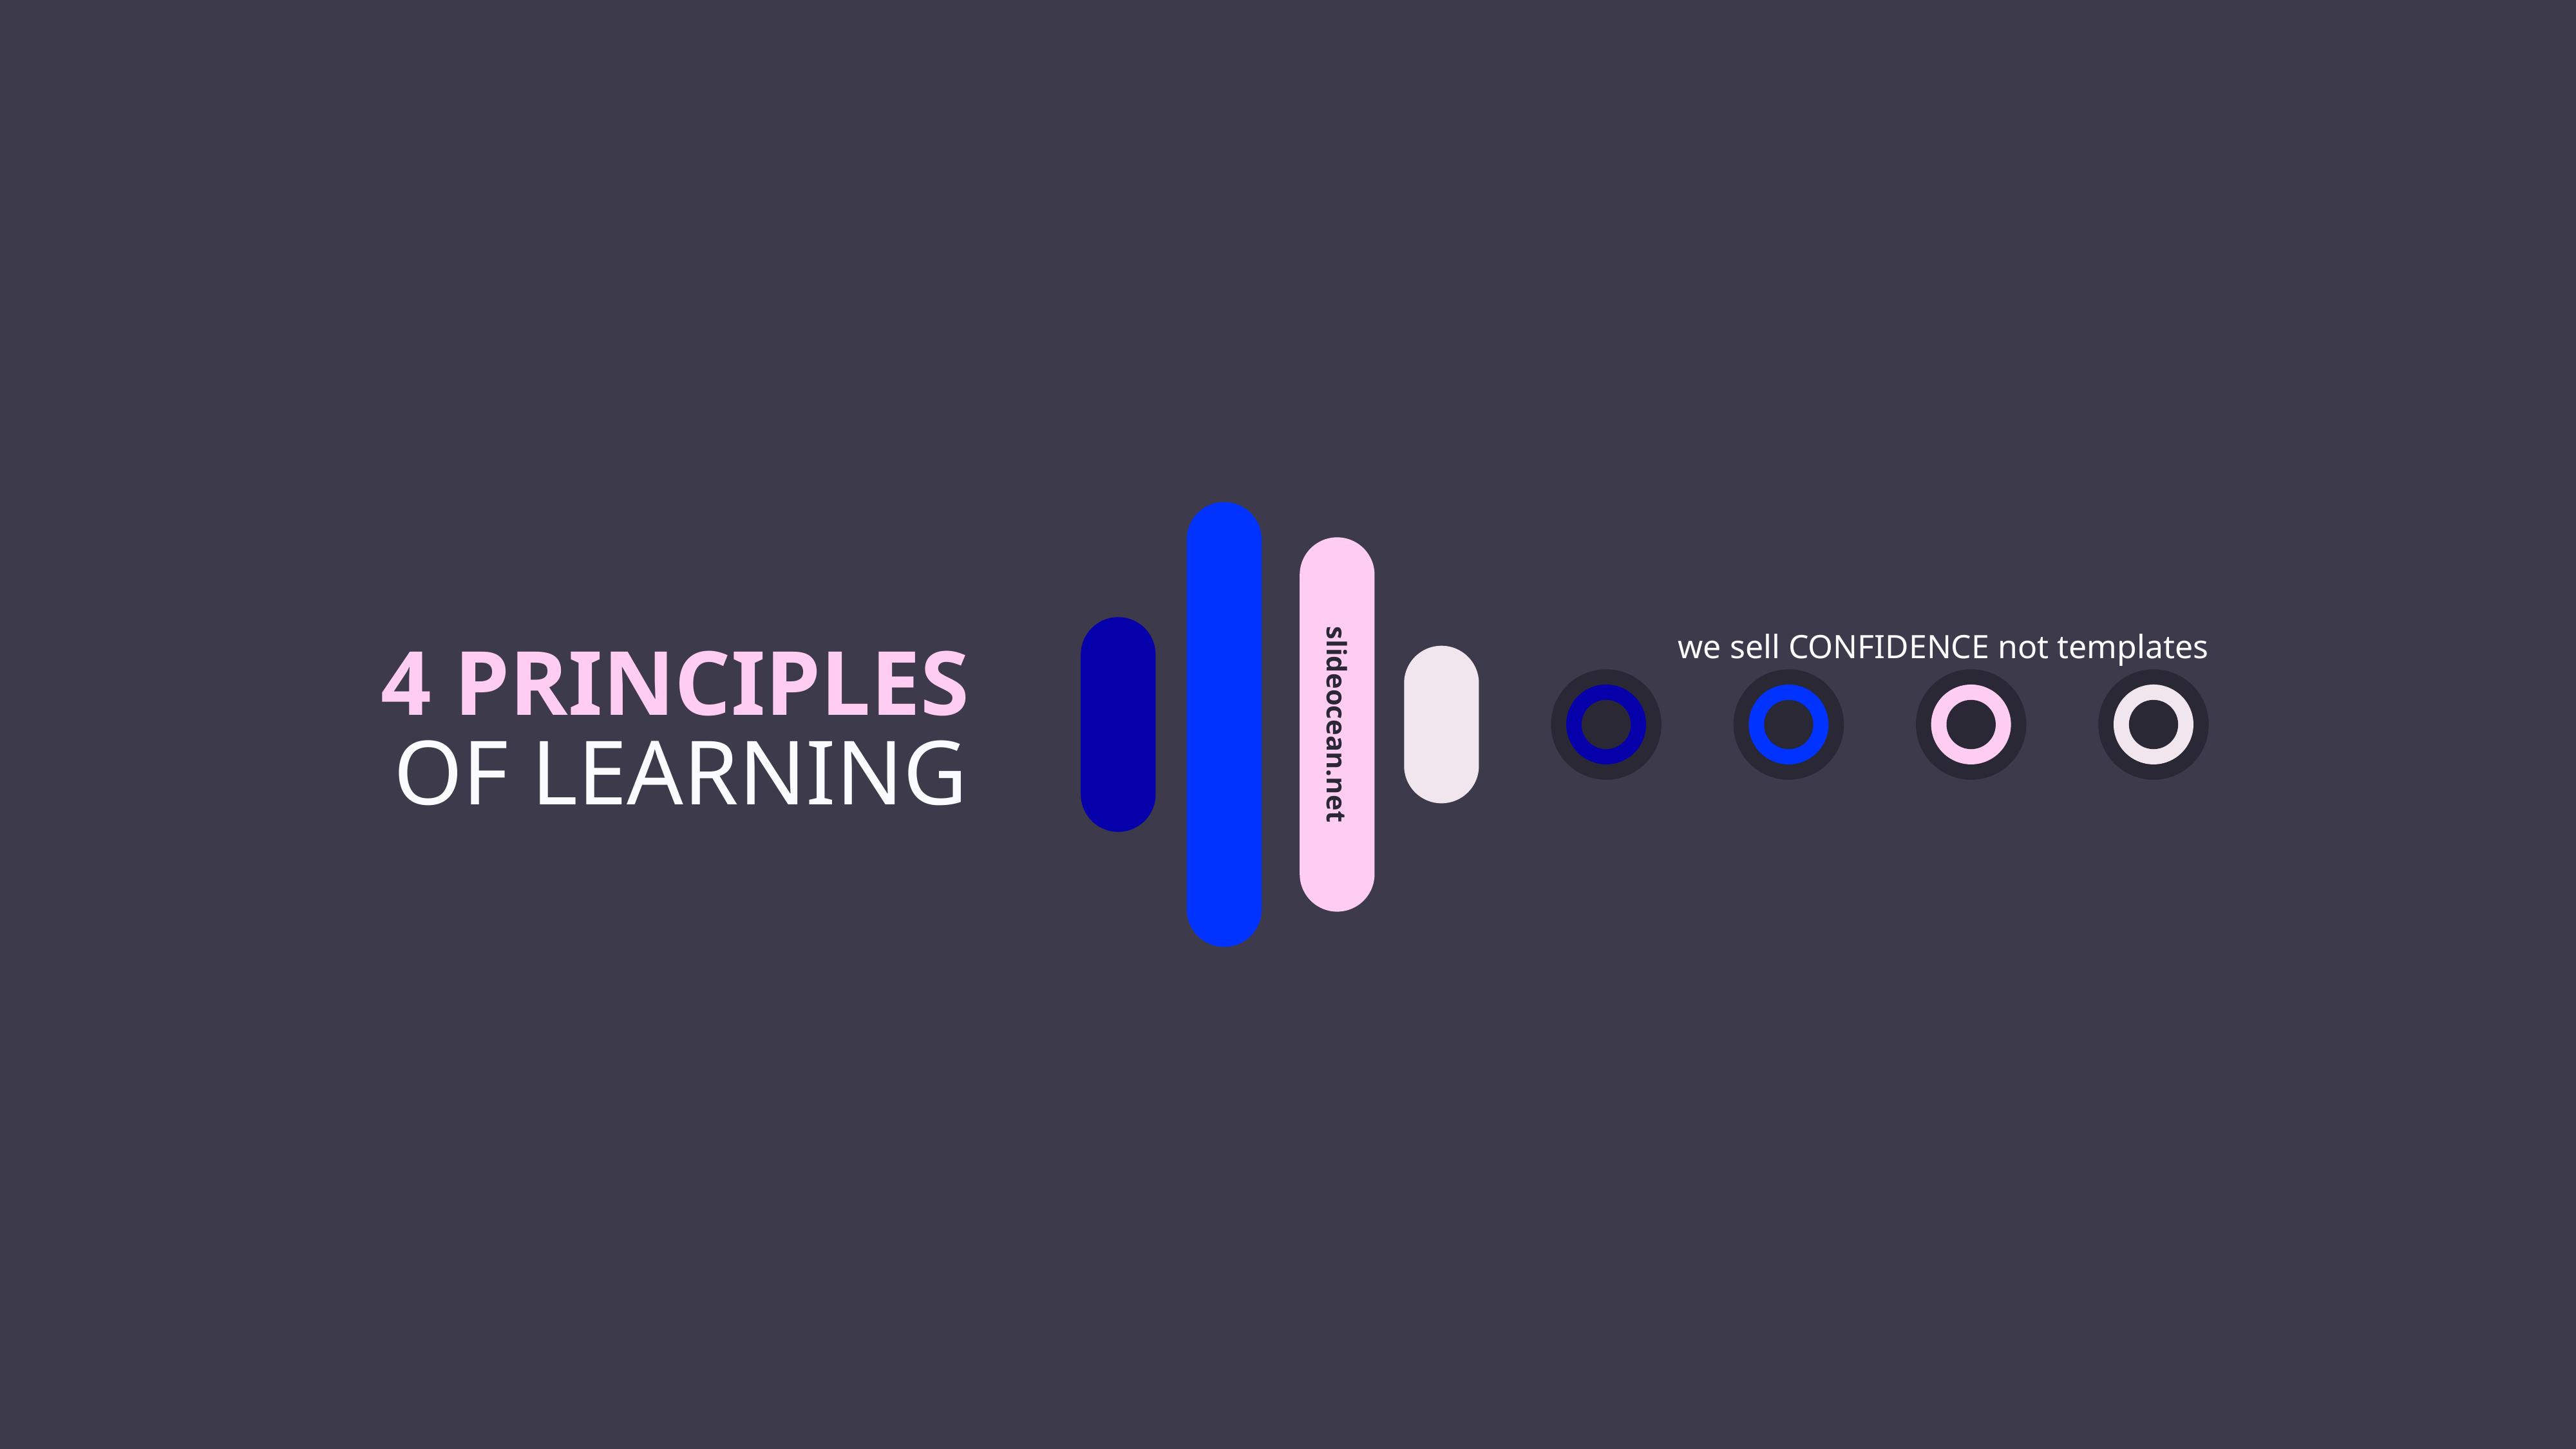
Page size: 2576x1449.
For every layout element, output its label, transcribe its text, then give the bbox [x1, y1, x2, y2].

text_box OF LEARNING [384, 738, 978, 827]
text_box [2097, 670, 2210, 781]
text_box [1186, 500, 1263, 948]
text_box [1580, 699, 1632, 750]
text_box [1945, 699, 1997, 750]
text_box [1732, 670, 1845, 781]
text_box [1763, 699, 1815, 750]
text_box [2128, 699, 2179, 750]
text_box [2112, 683, 2195, 766]
text_box [1565, 683, 1647, 766]
text_box [1915, 670, 2028, 781]
text_box [1298, 536, 1376, 913]
text_box slideocean.net [1316, 616, 1359, 833]
text_box [1747, 683, 1830, 766]
text_box 4 PRINCIPLES [371, 621, 980, 738]
text_box [1079, 616, 1157, 833]
text_box [1549, 668, 1663, 781]
text_box [1403, 645, 1481, 804]
text_box [1930, 683, 2012, 766]
text_box we sell CONFIDENCE not templates [1668, 621, 2219, 670]
